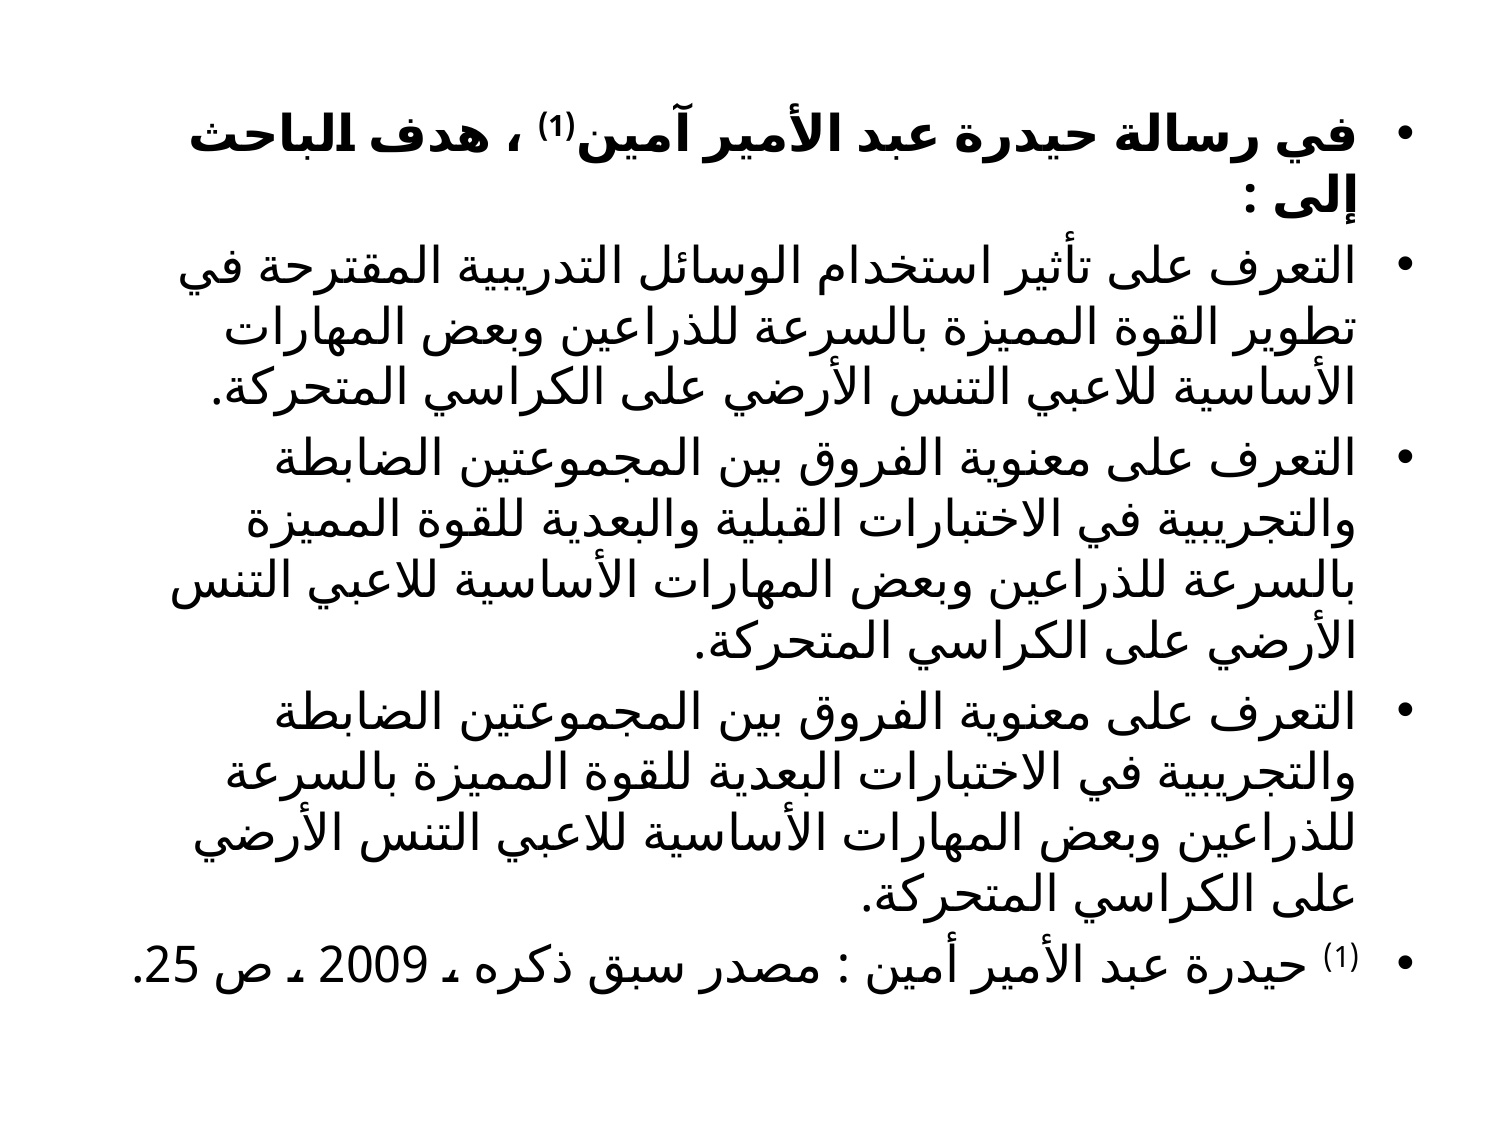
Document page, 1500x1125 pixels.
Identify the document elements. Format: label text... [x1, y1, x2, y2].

list في رسالة حيدرة عبد الأمير آمين(1) ، هدف الباحث إلى : التعرف على تأثير استخدام الوسائل التدريبية المقترحة في تطوير القوة المميزة بالسرعة للذراعين وبعض المهارات الأساسية للاعبي التنس الأرضي على الكراسي المتحركة. التعرف على معنوية الفروق بين المجموعتين الضابطة والتجريبية في الاختبارات القبلية والبعدية للقوة المميزة بالسرعة للذراعين وبعض المهارات الأساسية للاعبي التنس الأرضي على الكراسي المتحركة. التعرف على معنوية الفروق بين المجموعتين الضابطة والتجريبية في الاختبارات البعدية للقوة المميزة بالسرعة للذراعين وبعض المهارات الأساسية للاعبي التنس الأرضي على الكراسي المتحركة. (1) حيدرة عبد الأمير أمين : مصدر سبق ذكره ، 2009 ، ص 25. [75, 93, 1425, 1005]
